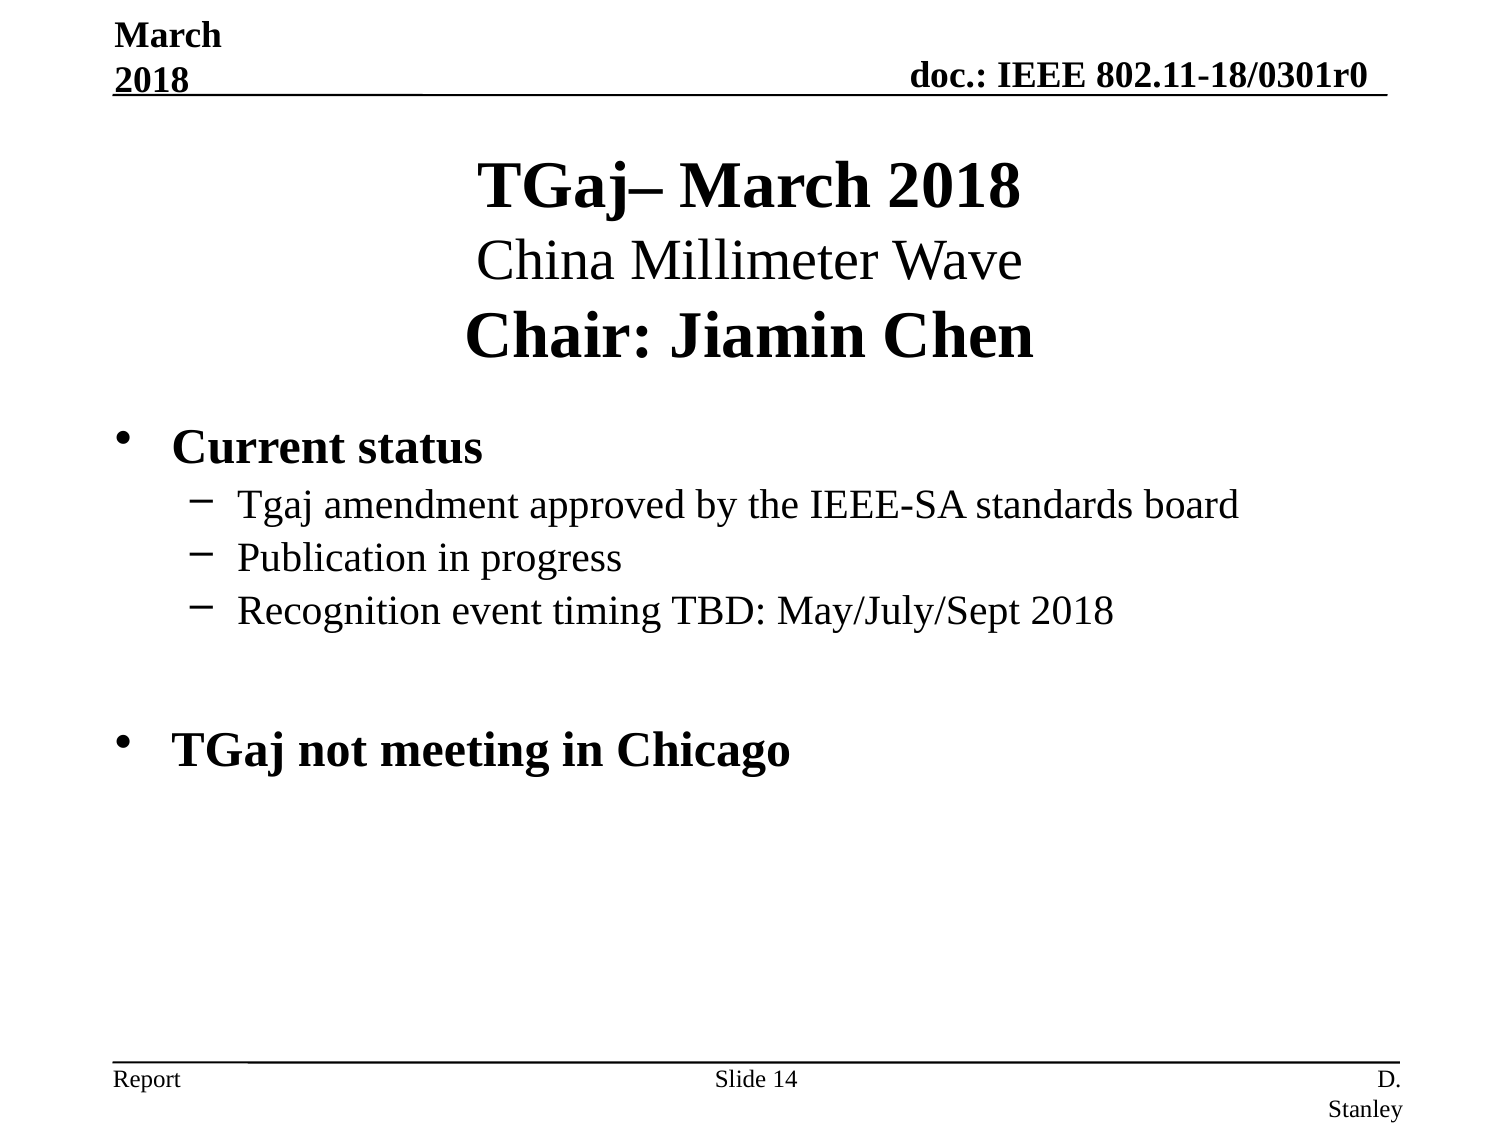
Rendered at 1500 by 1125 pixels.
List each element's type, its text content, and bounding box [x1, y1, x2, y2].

title TGaj– March 2018 China Millimeter Wave Chair: Jiamin Chen [112, 149, 1388, 363]
list Current status Tgaj amendment approved by the IEEE-SA standards board Publication in progress Recognition event timing TBD: May/July/Sept 2018 TGaj not meeting in Chicago [99, 412, 1450, 1038]
slide_number Slide 14 [712, 1062, 800, 1093]
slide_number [114, 54, 269, 100]
footer D. Stanley, HP Enterprise [1325, 1062, 1402, 1093]
